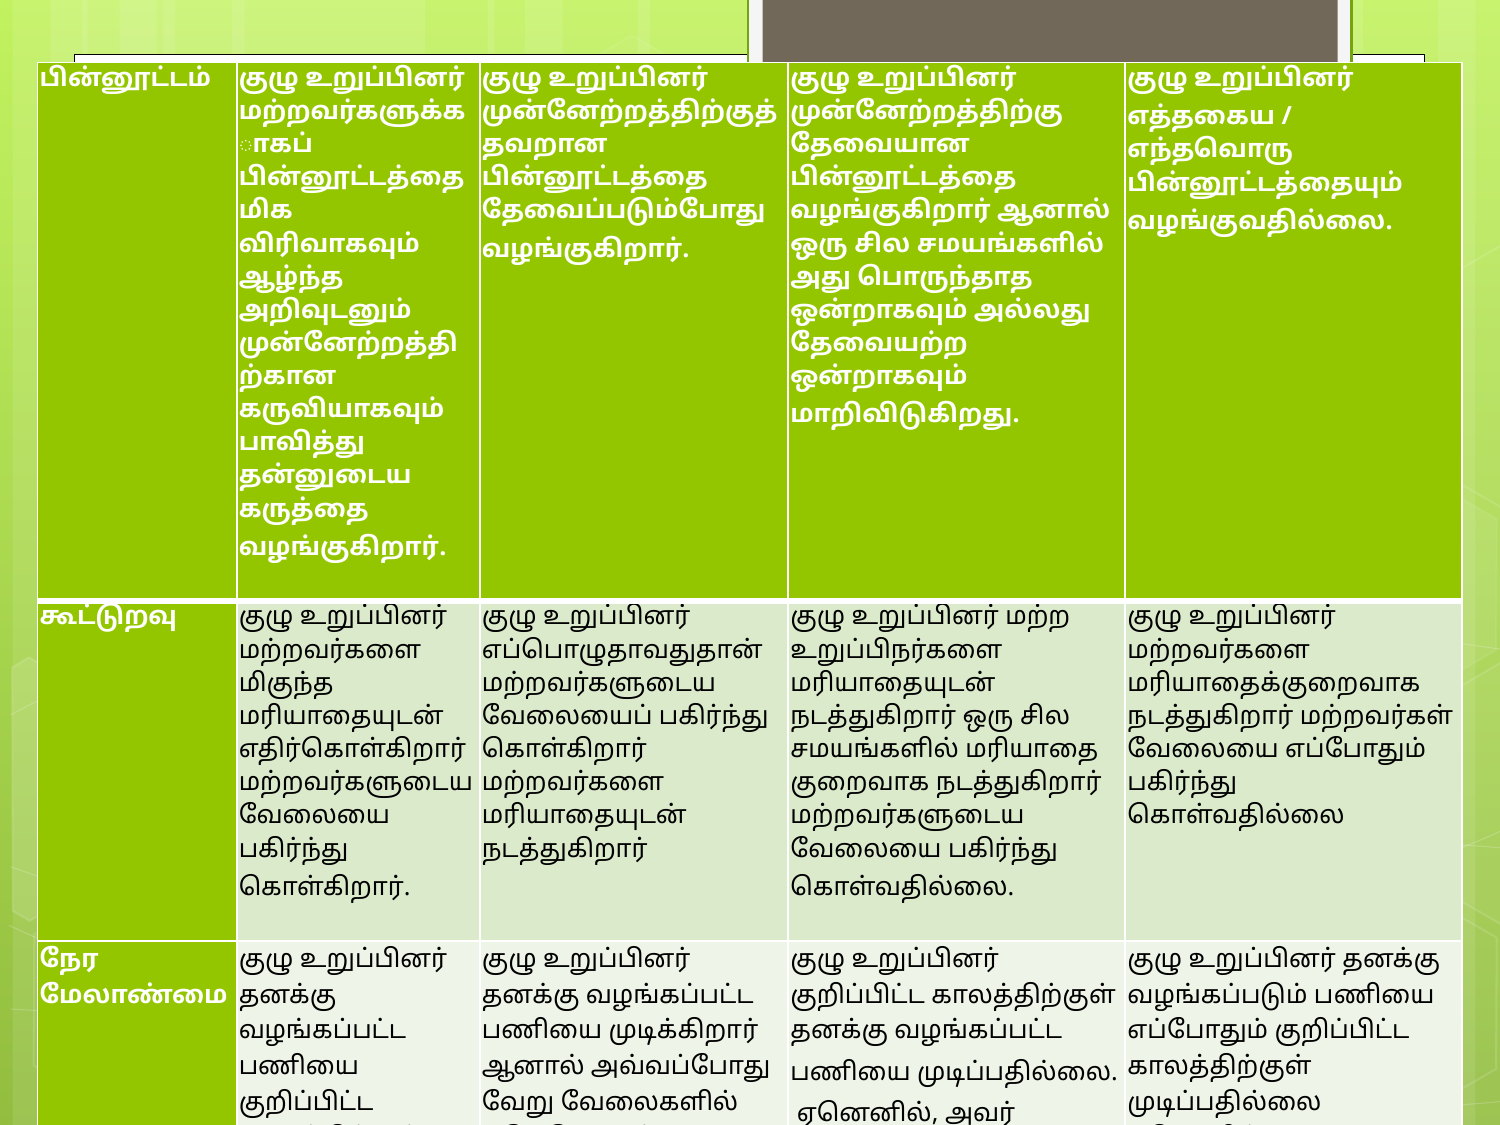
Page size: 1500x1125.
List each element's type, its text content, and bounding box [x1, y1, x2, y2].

table_header பின்னூட்டம் [38, 63, 236, 598]
table_cell குழு உறுப்பினர் மற்ற உறுப்பிநர்களை மரியாதையுடன் நடத்துகிறார் ஒரு சில சமயங்களில் மரியாதை குறைவாக நடத்துகிறார் மற்றவர்களுடைய வேலையை பகிர்ந்து கொள்வதில்லை. [789, 604, 1124, 940]
table_header குழு உறுப்பினர் முன்னேற்றத்திற்கு தேவையான பின்னூட்டத்தை வழங்குகிறார் ஆனால் ஒரு சில சமயங்களில் அது பொருந்தாத ஒன்றாகவும் அல்லது தேவையற்ற ஒன்றாகவும் மாறிவிடுகிறது. [789, 63, 1124, 598]
table_header குழு உறுப்பினர் முன்னேற்றத்திற்குத் தவறான பின்னூட்டத்தை தேவைப்படும்போது வழங்குகிறார். [481, 63, 787, 598]
table_cell குழு உறுப்பினர் குறிப்பிட்ட காலத்திற்குள் தனக்கு வழங்கப்பட்ட பணியை முடிப்பதில்லை. ஏனெனில், அவர் அவ்வப்பொழுது வேறு சில பணியில் ஈடுபடுகிறார். [789, 942, 1124, 1125]
table_header குழு உறுப்பினர் எத்தகைய / எந்தவொரு பின்னூட்டத்தையும் வழங்குவதில்லை. [1126, 63, 1461, 598]
table_cell குழு உறுப்பினர் மற்றவர்களை மரியாதைக்குறைவாக நடத்துகிறார் மற்றவர்கள் வேலையை எப்போதும் பகிர்ந்து கொள்வதில்லை [1126, 604, 1461, 940]
table_cell குழு உறுப்பினர் மற்றவர்களை மிகுந்த மரியாதையுடன் எதிர்கொள்கிறார் மற்றவர்களுடைய வேலையை பகிர்ந்து கொள்கிறார். [238, 604, 479, 940]
table_cell குழு உறுப்பினர் தனக்கு வழங்கப்பட்ட பணியை குறிப்பிட்ட காலத்திற்குள் முடிக்கிறார் [238, 942, 479, 1125]
table_cell குழு உறுப்பினர் எப்பொழுதாவதுதான் மற்றவர்களுடைய வேலையைப் பகிர்ந்து கொள்கிறார் மற்றவர்களை மரியாதையுடன் நடத்துகிறார் [481, 604, 787, 940]
table_cell குழு உறுப்பினர் தனக்கு வழங்கப்பட்ட பணியை முடிக்கிறார் ஆனால் அவ்வப்போது வேறு வேலைகளில் ஈடுபடுவதால் குறிப்பிட்ட காலத்திற்குள் பணியை முடிக்க முடிவதில்லை. [481, 942, 787, 1125]
table_cell கூட்டுறவு [38, 604, 236, 940]
table_header குழு உறுப்பினர் மற்றவர்களுக்காகப் பின்னூட்டத்தை மிக விரிவாகவும் ஆழ்ந்த அறிவுடனும் முன்னேற்றத்திற்கான கருவியாகவும் பாவித்து தன்னுடைய கருத்தை வழங்குகிறார். [238, 63, 479, 598]
table_cell குழு உறுப்பினர் தனக்கு வழங்கப்படும் பணியை எப்போதும் குறிப்பிட்ட காலத்திற்குள் முடிப்பதில்லை ஏனெனில் அவரது நடவடிக்கை குழுவில் இணைந்து போகும் வண்ணம் காணப்படவில்லை. [1126, 942, 1461, 1125]
table_cell நேர மேலாண்மை [38, 942, 236, 1125]
